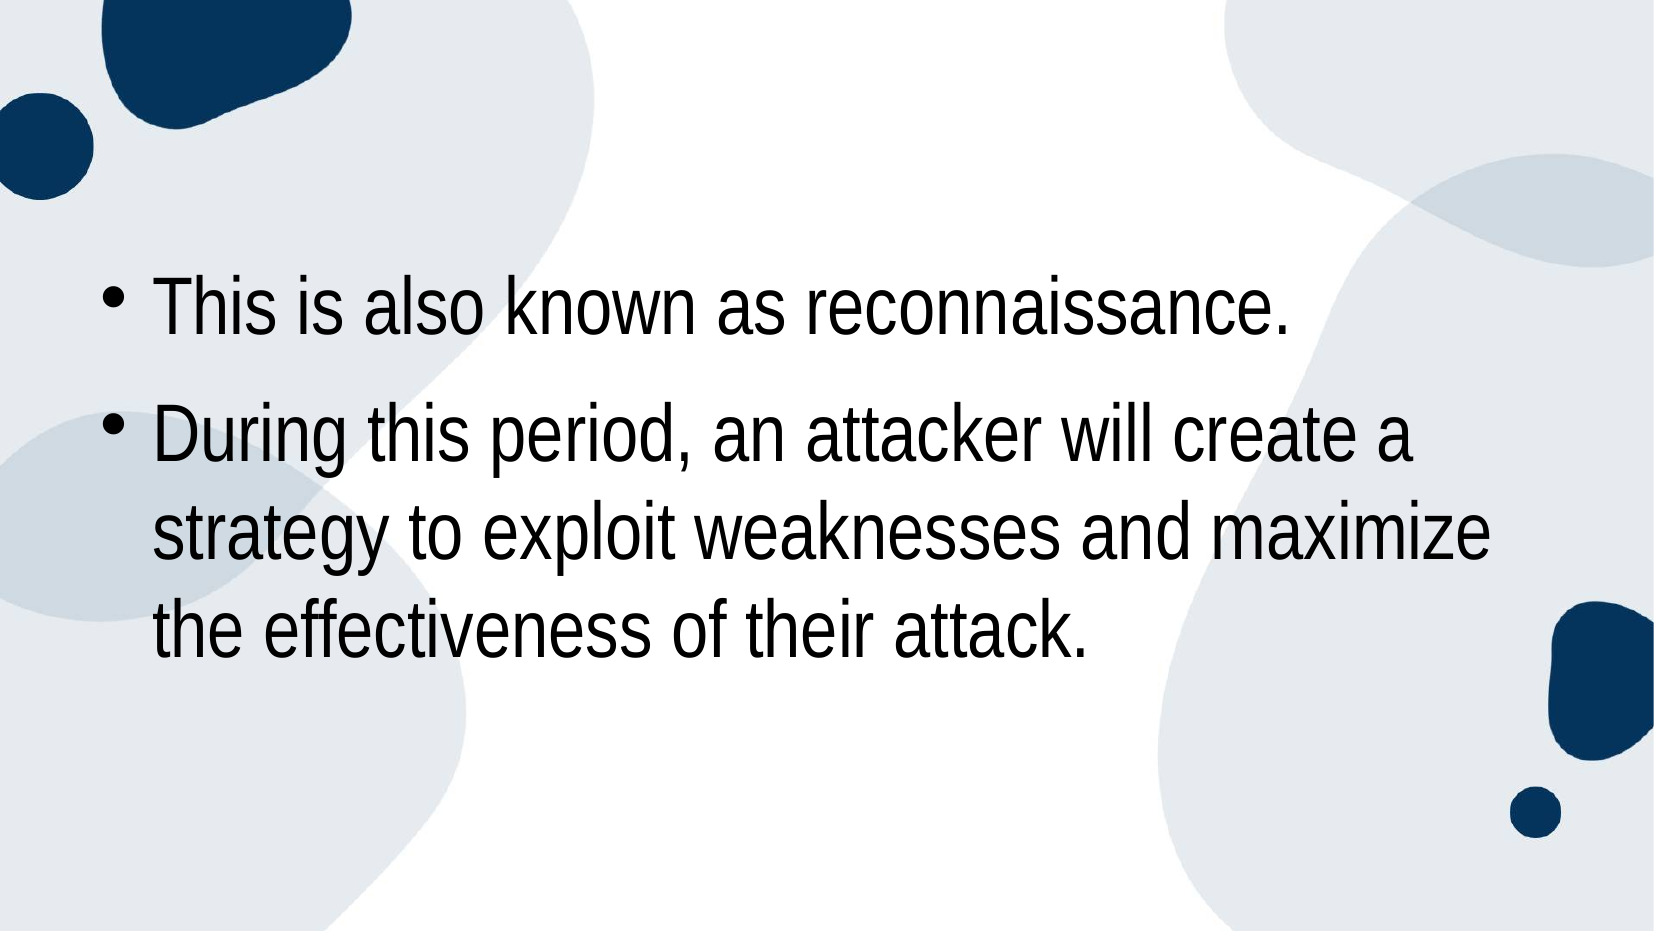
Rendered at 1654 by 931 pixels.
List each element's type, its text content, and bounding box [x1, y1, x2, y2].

picture [0, 0, 1654, 931]
list This is also known as reconnaissance. During this period, an attacker will create a strategy to exploit weaknesses and maximize the effectiveness of their attack. [82, 253, 1571, 677]
